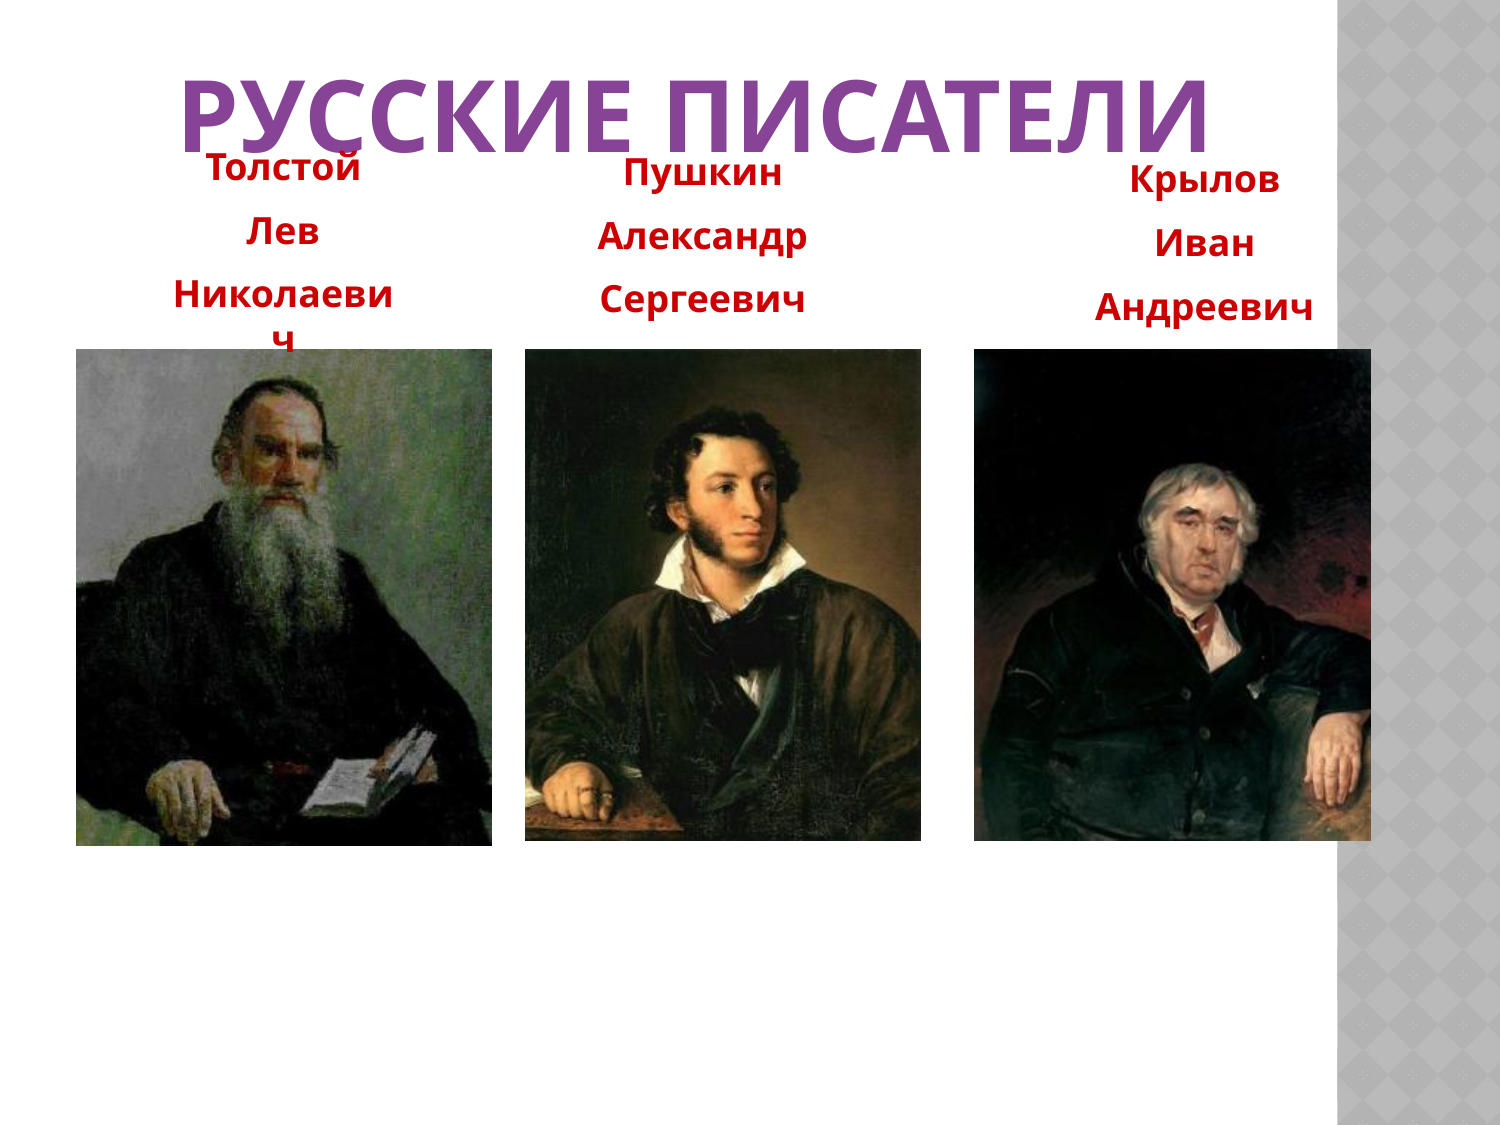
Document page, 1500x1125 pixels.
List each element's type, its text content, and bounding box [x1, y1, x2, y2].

text_box Толстой Лев Николаевич [147, 135, 420, 347]
text_box Пушкин Александр Сергеевич [572, 140, 833, 328]
picture [525, 349, 922, 841]
title Русские писатели [169, 42, 1339, 173]
picture [973, 349, 1371, 841]
text_box Крылов Иван Андреевич [1057, 147, 1353, 335]
picture [76, 349, 492, 847]
